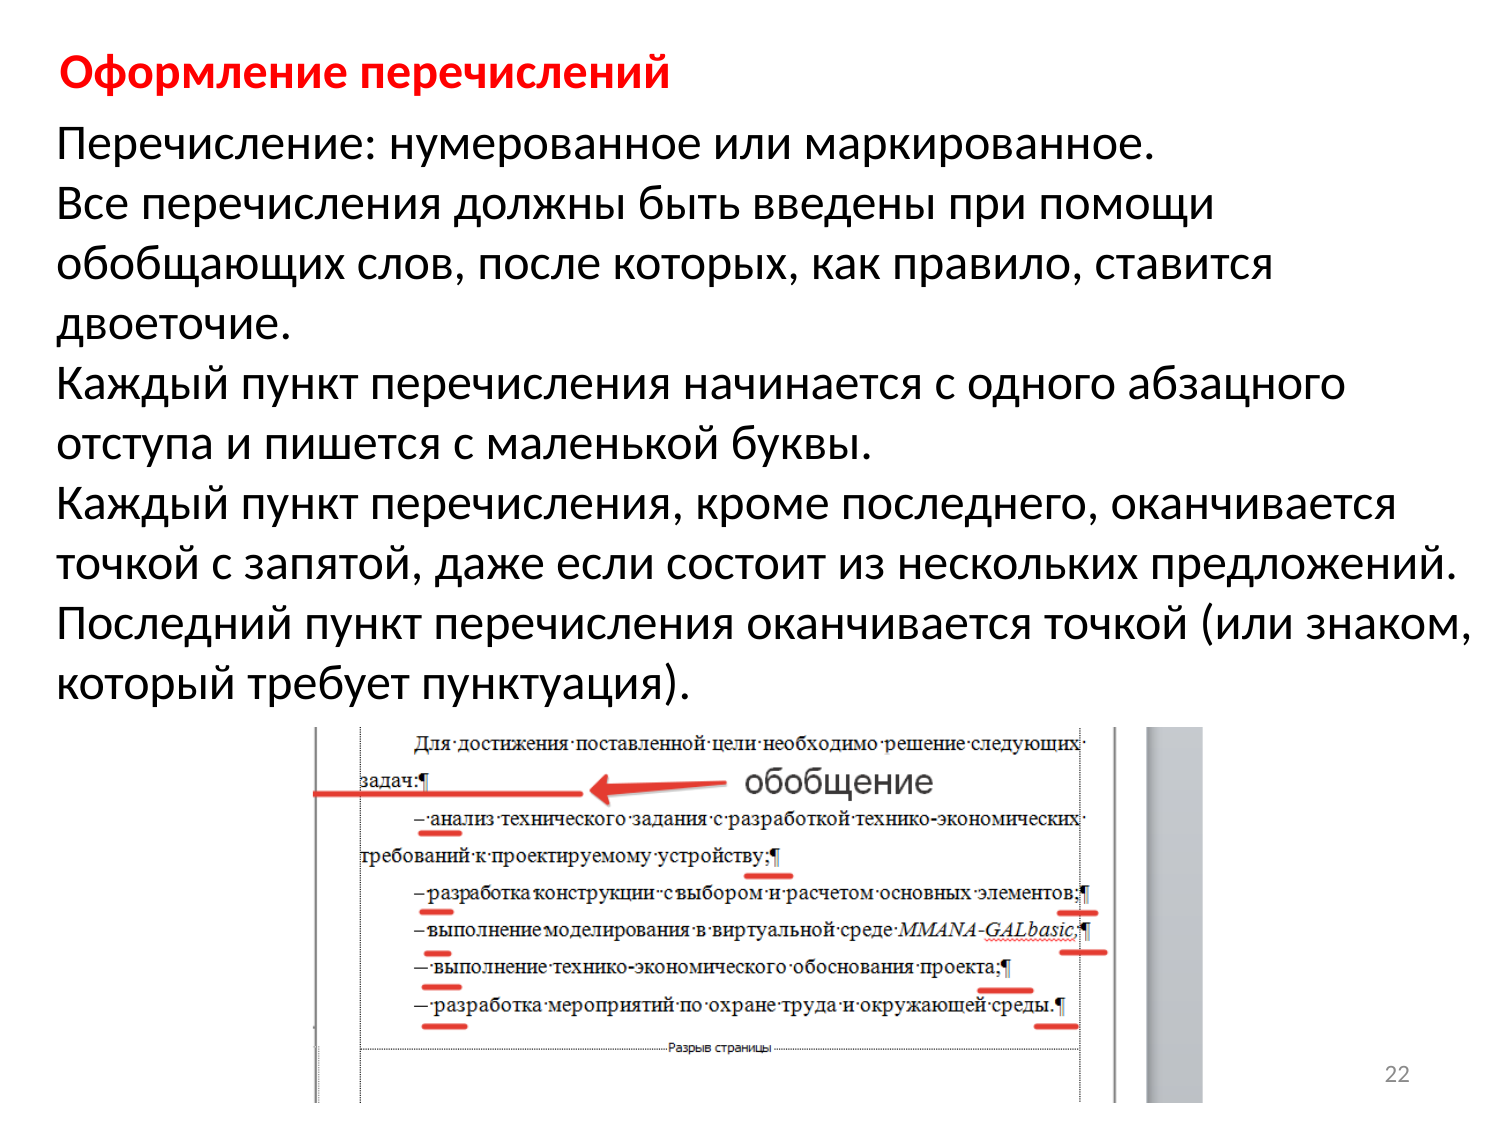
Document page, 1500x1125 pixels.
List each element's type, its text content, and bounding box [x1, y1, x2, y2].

picture [312, 727, 1203, 1104]
slide_number 22 [1208, 1042, 1425, 1103]
text_box Оформление перечислений [44, 30, 687, 101]
text_box Перечисление: нумерованное или маркированное. Все перечисления должны быть введены при помощи обобщающих слов, после которых, как правило, ставится двоеточие. Каждый пункт перечисления начинается с одного абзацного отступа и пишется с маленькой буквы. Каждый пункт перечисления, кроме последнего, оканчивается точкой с запятой, даже если состоит из нескольких предложений. Последний пункт перечисления оканчивается точкой (или знаком, который требует пунктуация). [41, 101, 1495, 717]
